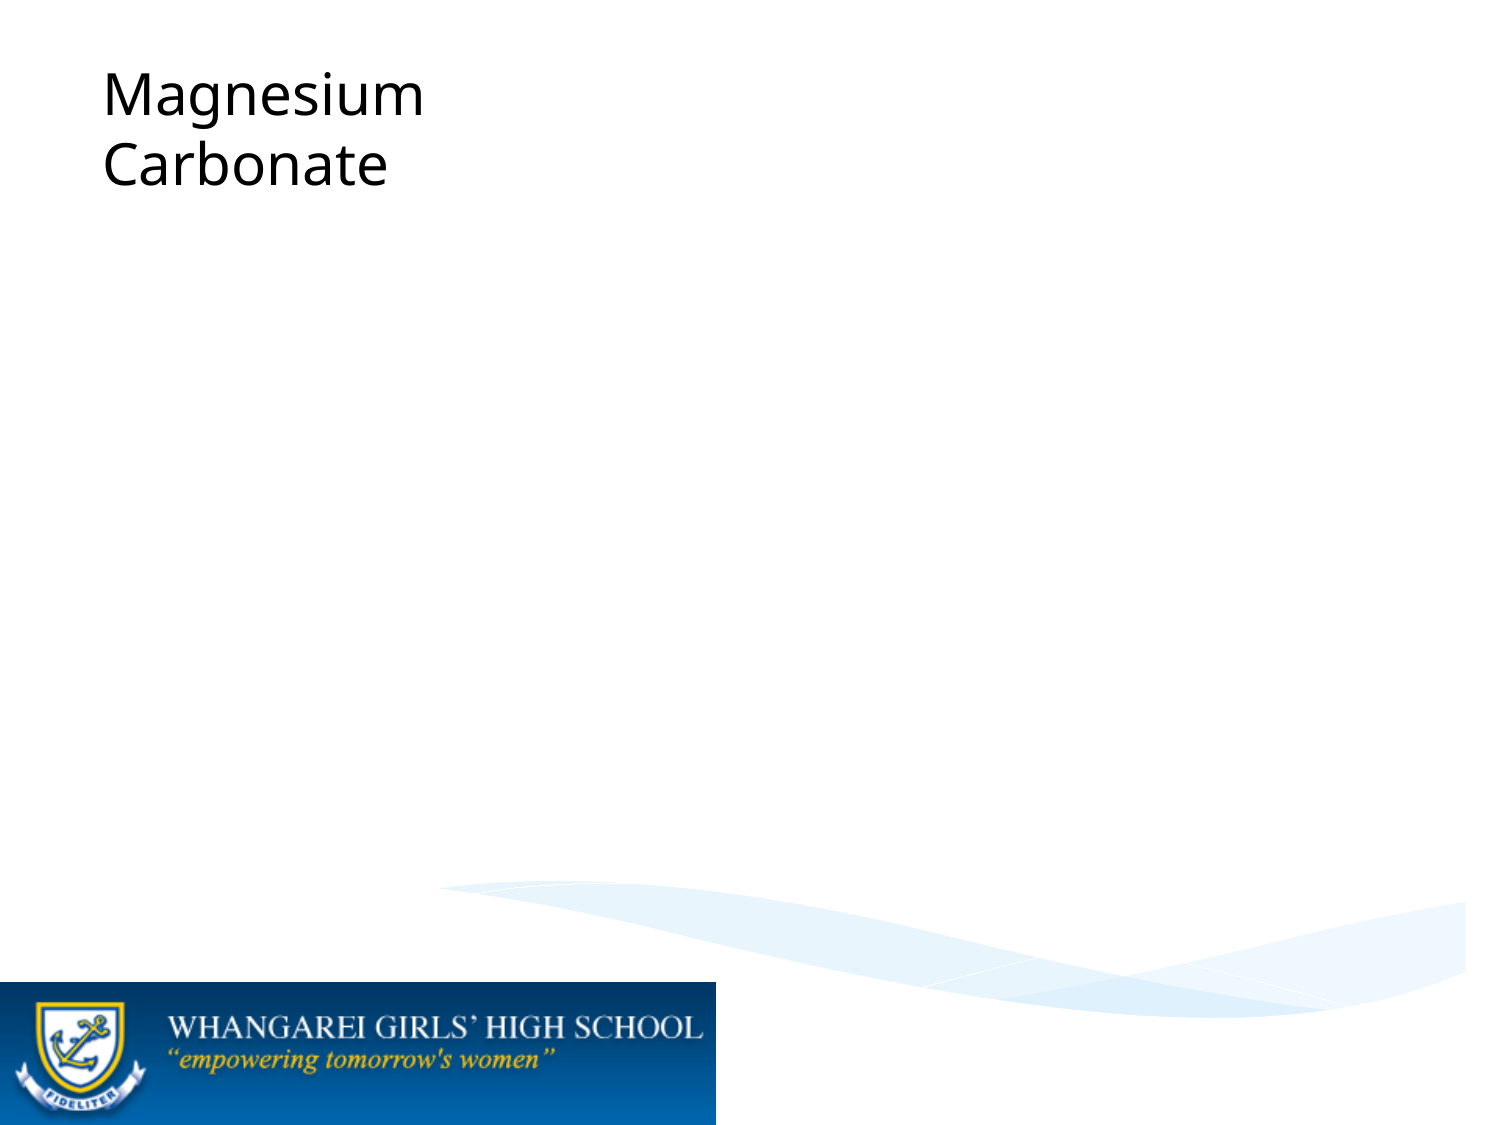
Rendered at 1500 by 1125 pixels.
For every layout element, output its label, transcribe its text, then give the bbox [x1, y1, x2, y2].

text_box Magnesium Carbonate [87, 49, 738, 205]
picture [0, 982, 716, 1125]
